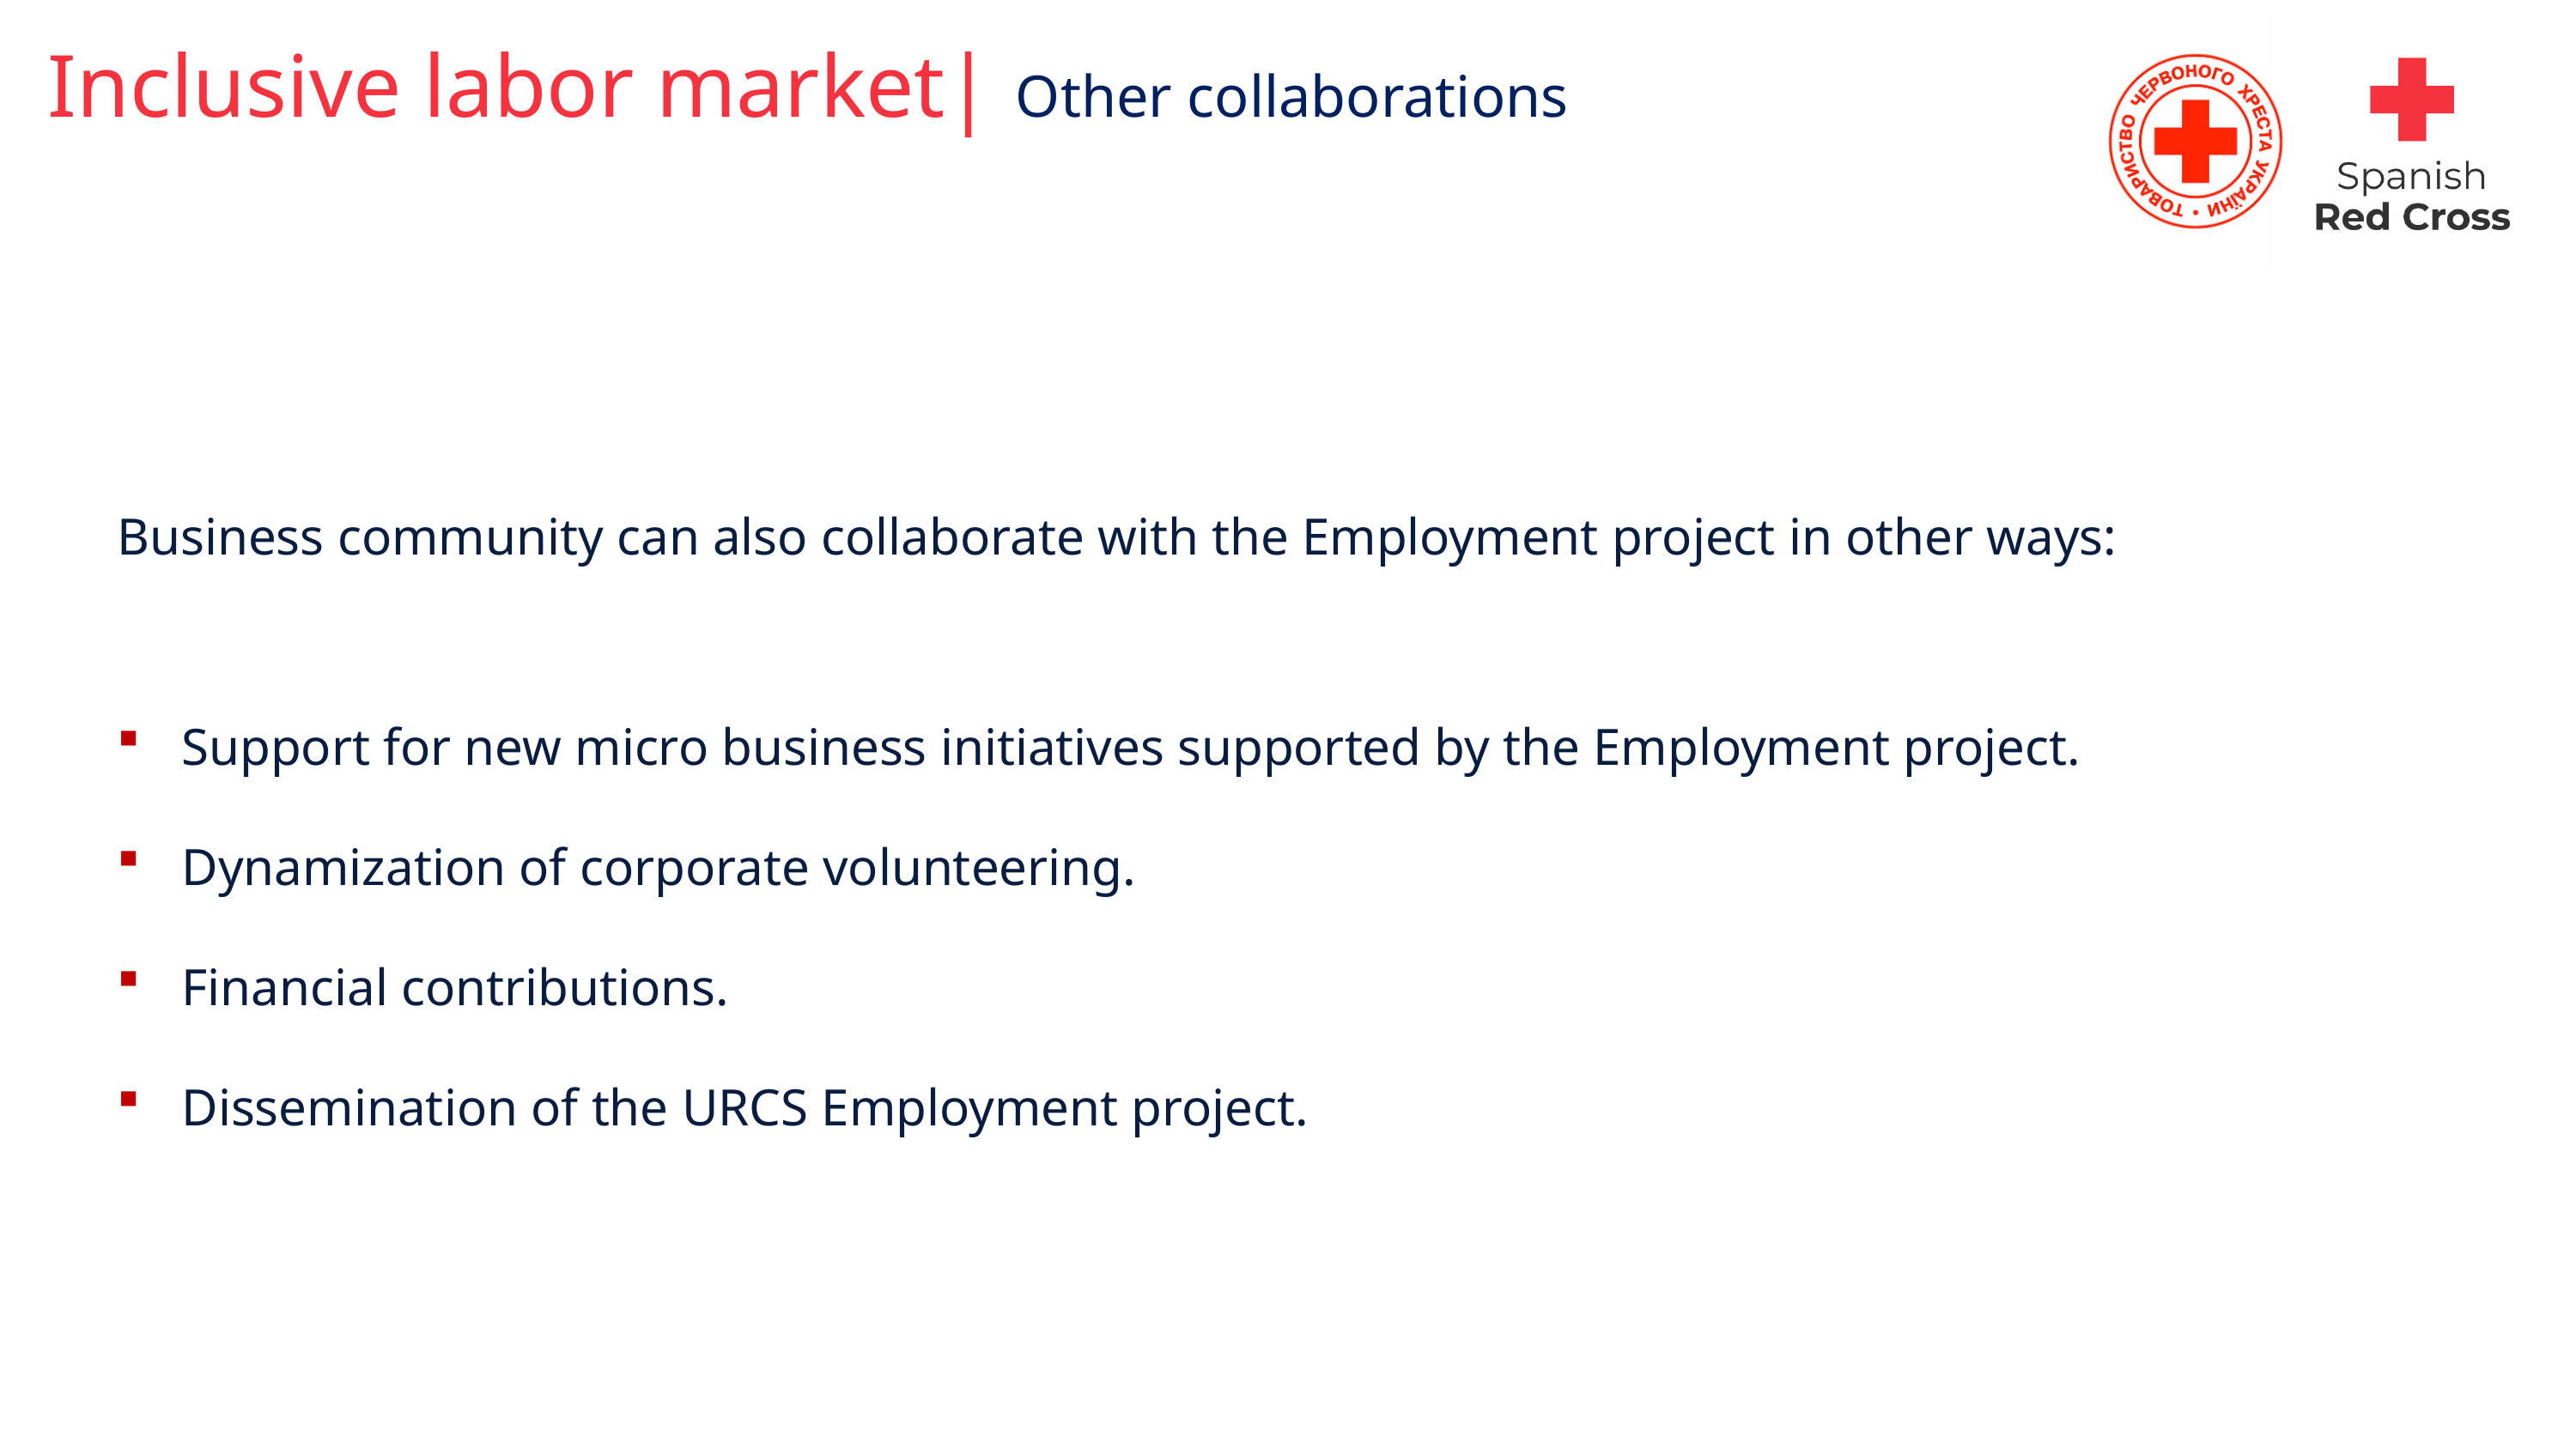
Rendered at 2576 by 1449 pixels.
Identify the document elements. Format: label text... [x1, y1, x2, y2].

text_box Business community can also collaborate with the Employment project in other ways: Support for new micro business initiatives supported by the Employment project. Dynamization of corporate volunteering. Financial contributions. Dissemination of the URCS Employment project. [110, 468, 2131, 1142]
picture [2100, 3, 2547, 281]
text_box Inclusive labor market| Other collaborations [41, 24, 1893, 141]
